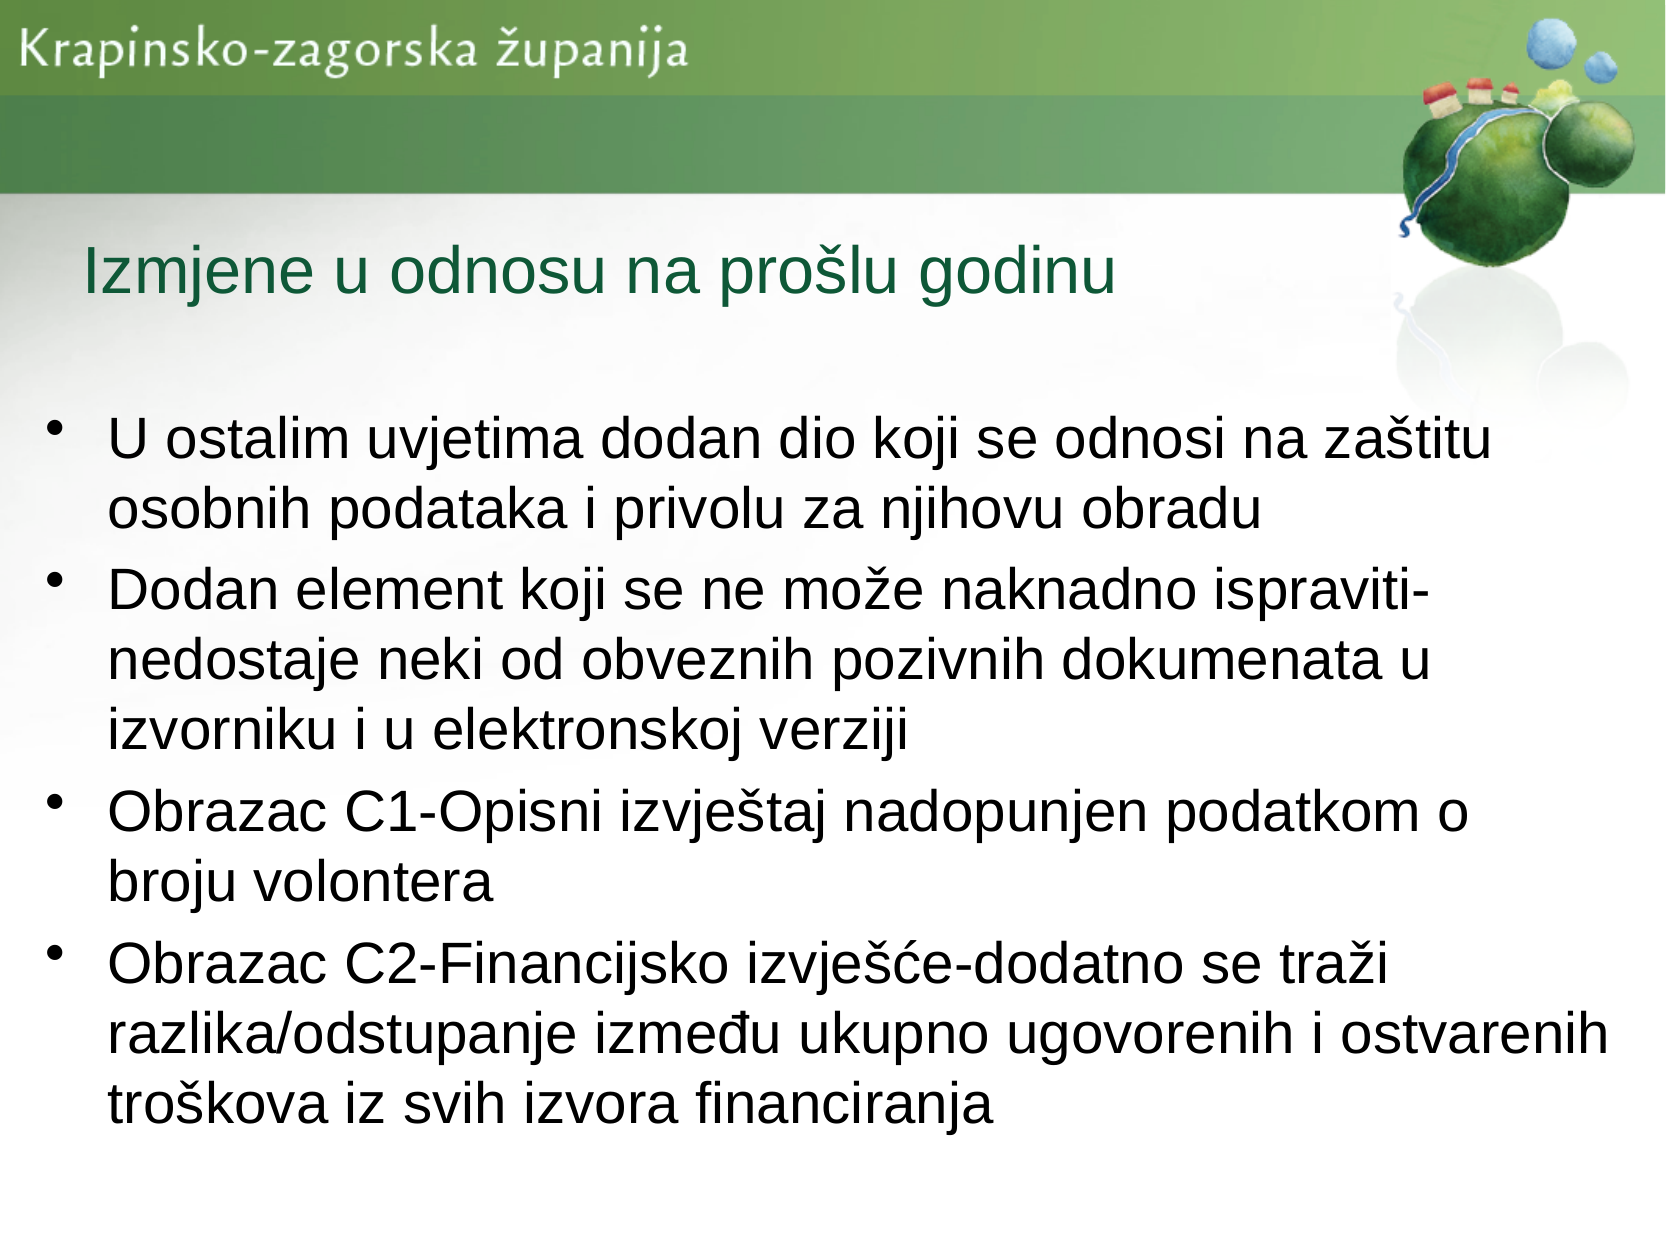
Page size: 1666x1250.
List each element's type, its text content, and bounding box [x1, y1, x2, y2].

picture [0, 0, 1666, 1250]
list Izmjene u odnosu na prošlu godinu U ostalim uvjetima dodan dio koji se odnosi na zaštitu osobnih podataka i privolu za njihovu obradu Dodan element koji se ne može naknadno ispraviti- nedostaje neki od obveznih pozivnih dokumenata u izvorniku i u elektronskoj verziji Obrazac C1-Opisni izvještaj nadopunjen podatkom o broju volontera Obrazac C2-Financijsko izvješće-dodatno se traži razlika/odstupanje između ukupno ugovorenih i ostvarenih troškova iz svih izvora financiranja [28, 217, 1632, 1220]
